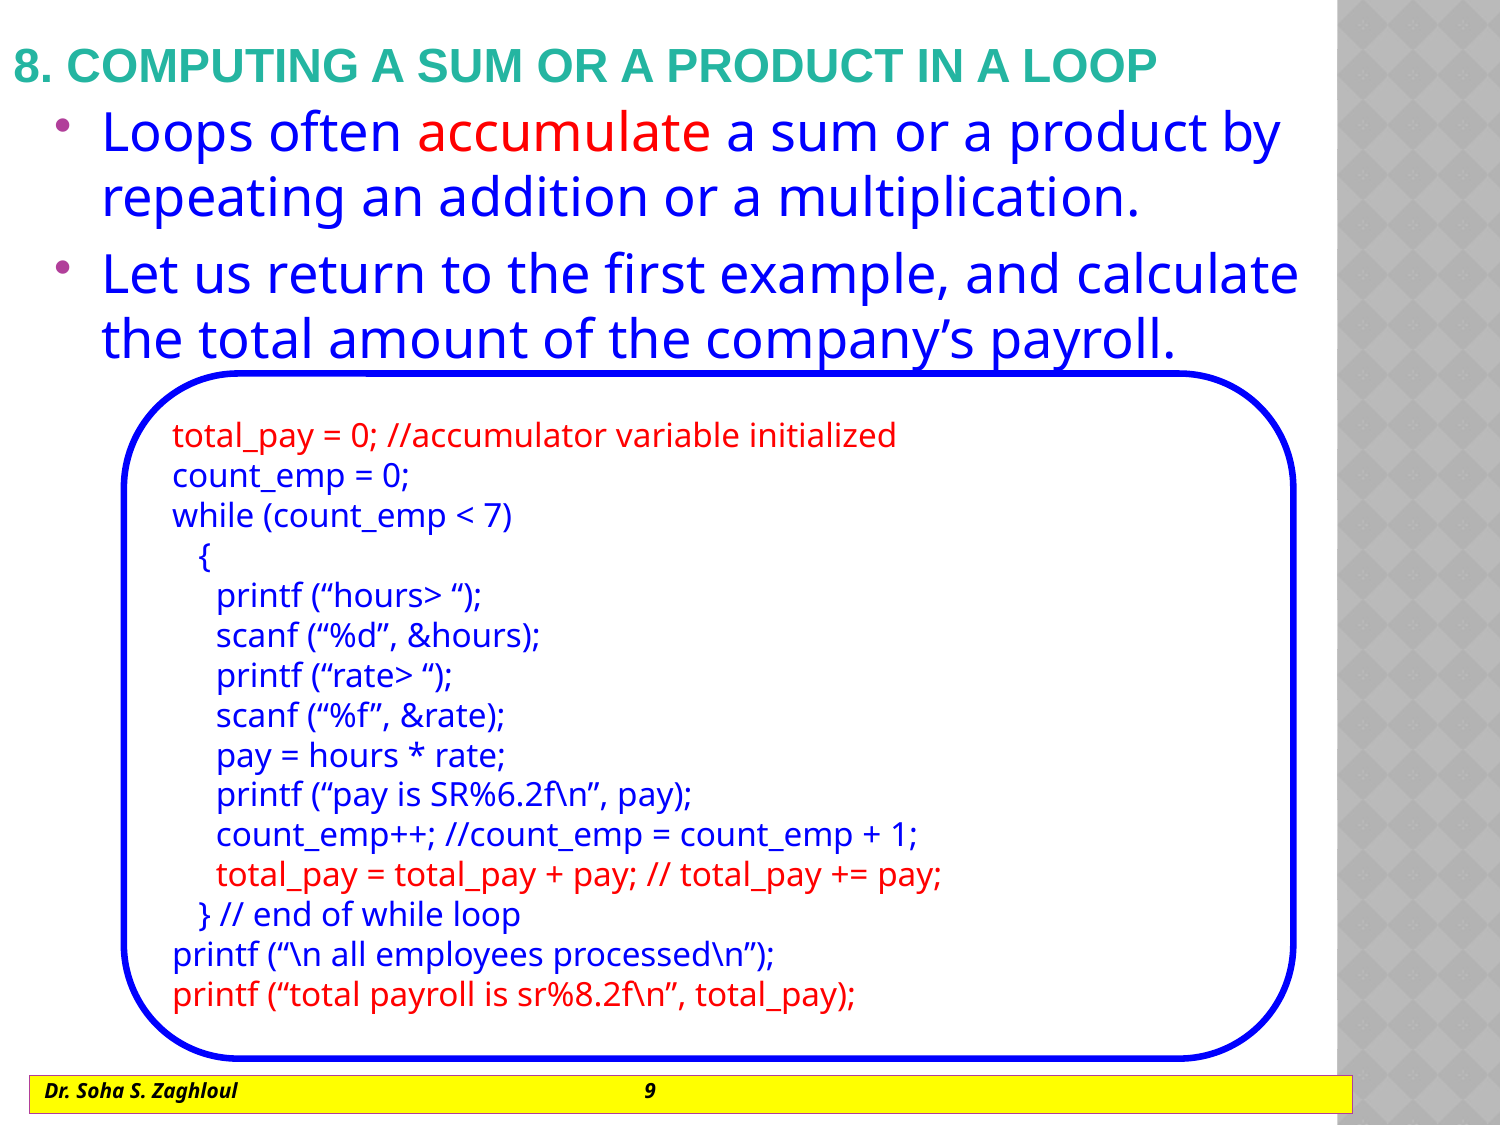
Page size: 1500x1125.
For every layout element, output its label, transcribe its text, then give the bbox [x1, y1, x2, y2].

text_box total_pay = 0; //accumulator variable initialized count_emp = 0; while (count_emp < 7) { printf (“hours> “); scanf (“%d”, &hours); printf (“rate> “); scanf (“%f”, &rate); pay = hours * rate; printf (“pay is SR%6.2f\n”, pay); count_emp++; //count_emp = count_emp + 1; total_pay = total_pay + pay; // total_pay += pay; } // end of while loop printf (“\n all employees processed\n”); printf (“total payroll is sr%8.2f\n”, total_pay); [120, 370, 1297, 1062]
list Loops often accumulate a sum or a product by repeating an addition or a multiplication. Let us return to the first example, and calculate the total amount of the company’s payroll. [41, 93, 1341, 1059]
title 8. COMPUTING A SUM or a product IN A LOOP [5, 19, 1341, 93]
text_box Dr. Soha S. Zaghloul 9 [29, 1075, 1353, 1114]
